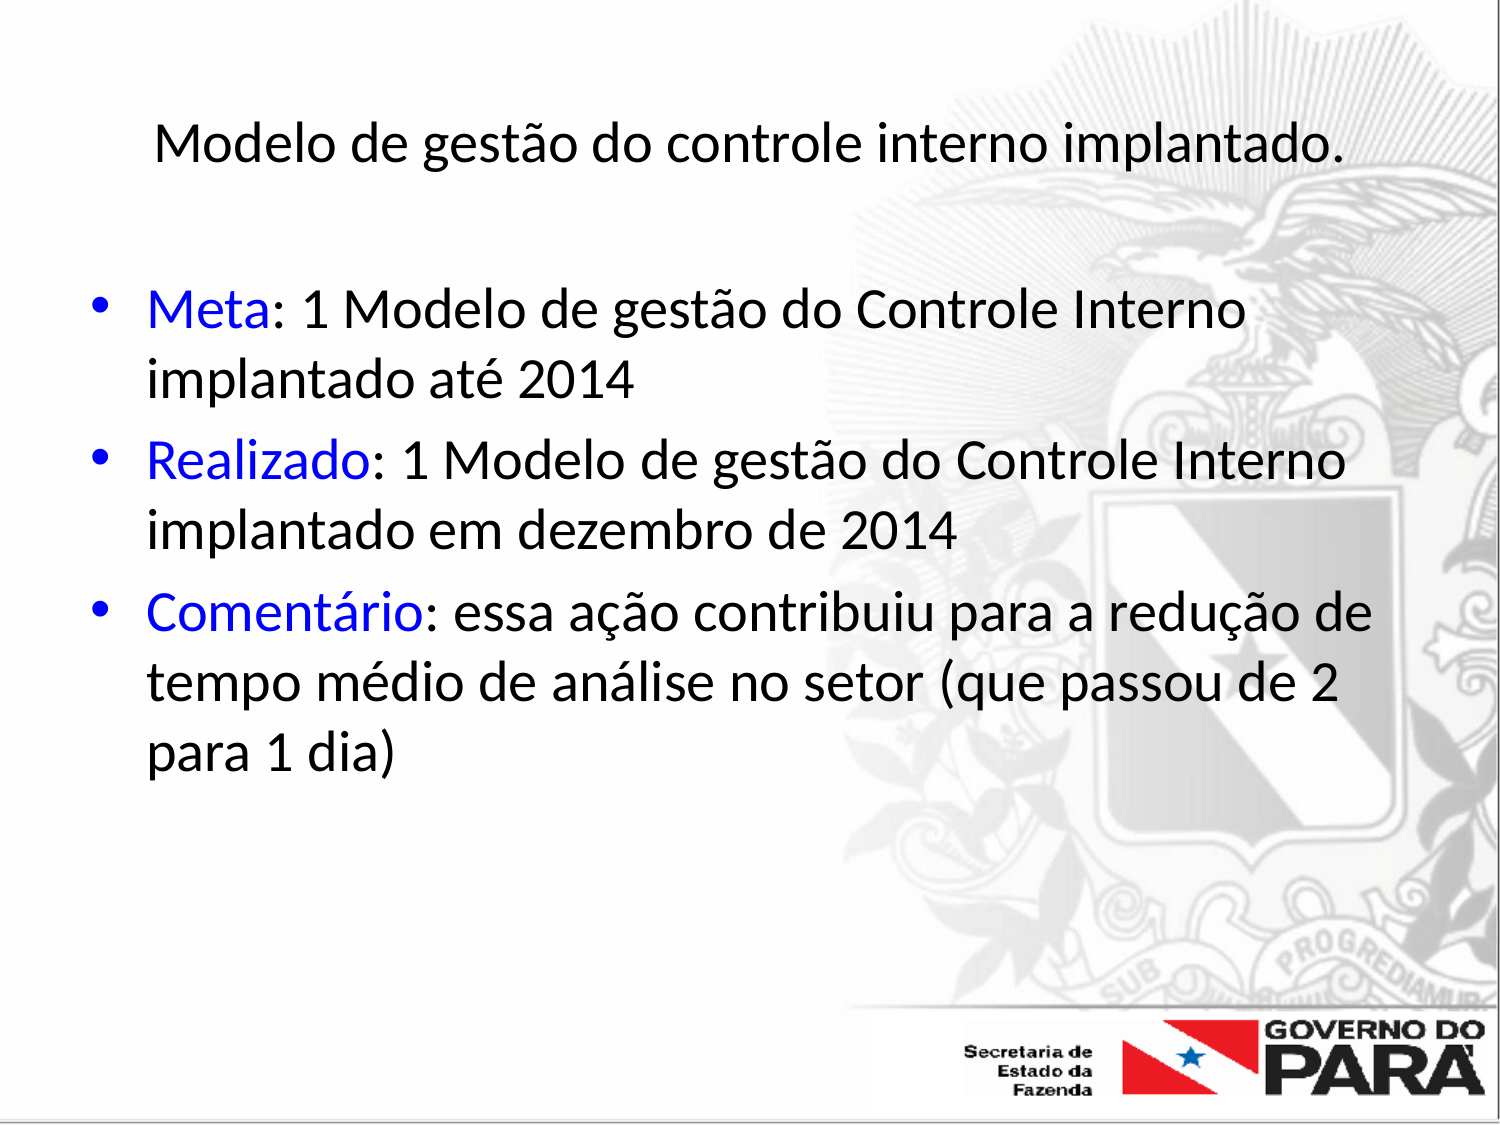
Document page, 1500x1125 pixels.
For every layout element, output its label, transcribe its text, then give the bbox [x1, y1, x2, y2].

title Modelo de gestão do controle interno implantado. [74, 44, 1426, 233]
list Meta: 1 Modelo de gestão do Controle Interno implantado até 2014 Realizado: 1 Modelo de gestão do Controle Interno implantado em dezembro de 2014 Comentário: essa ação contribuiu para a redução de tempo médio de análise no setor (que passou de 2 para 1 dia) [74, 262, 1426, 1006]
picture [0, 0, 1500, 1125]
